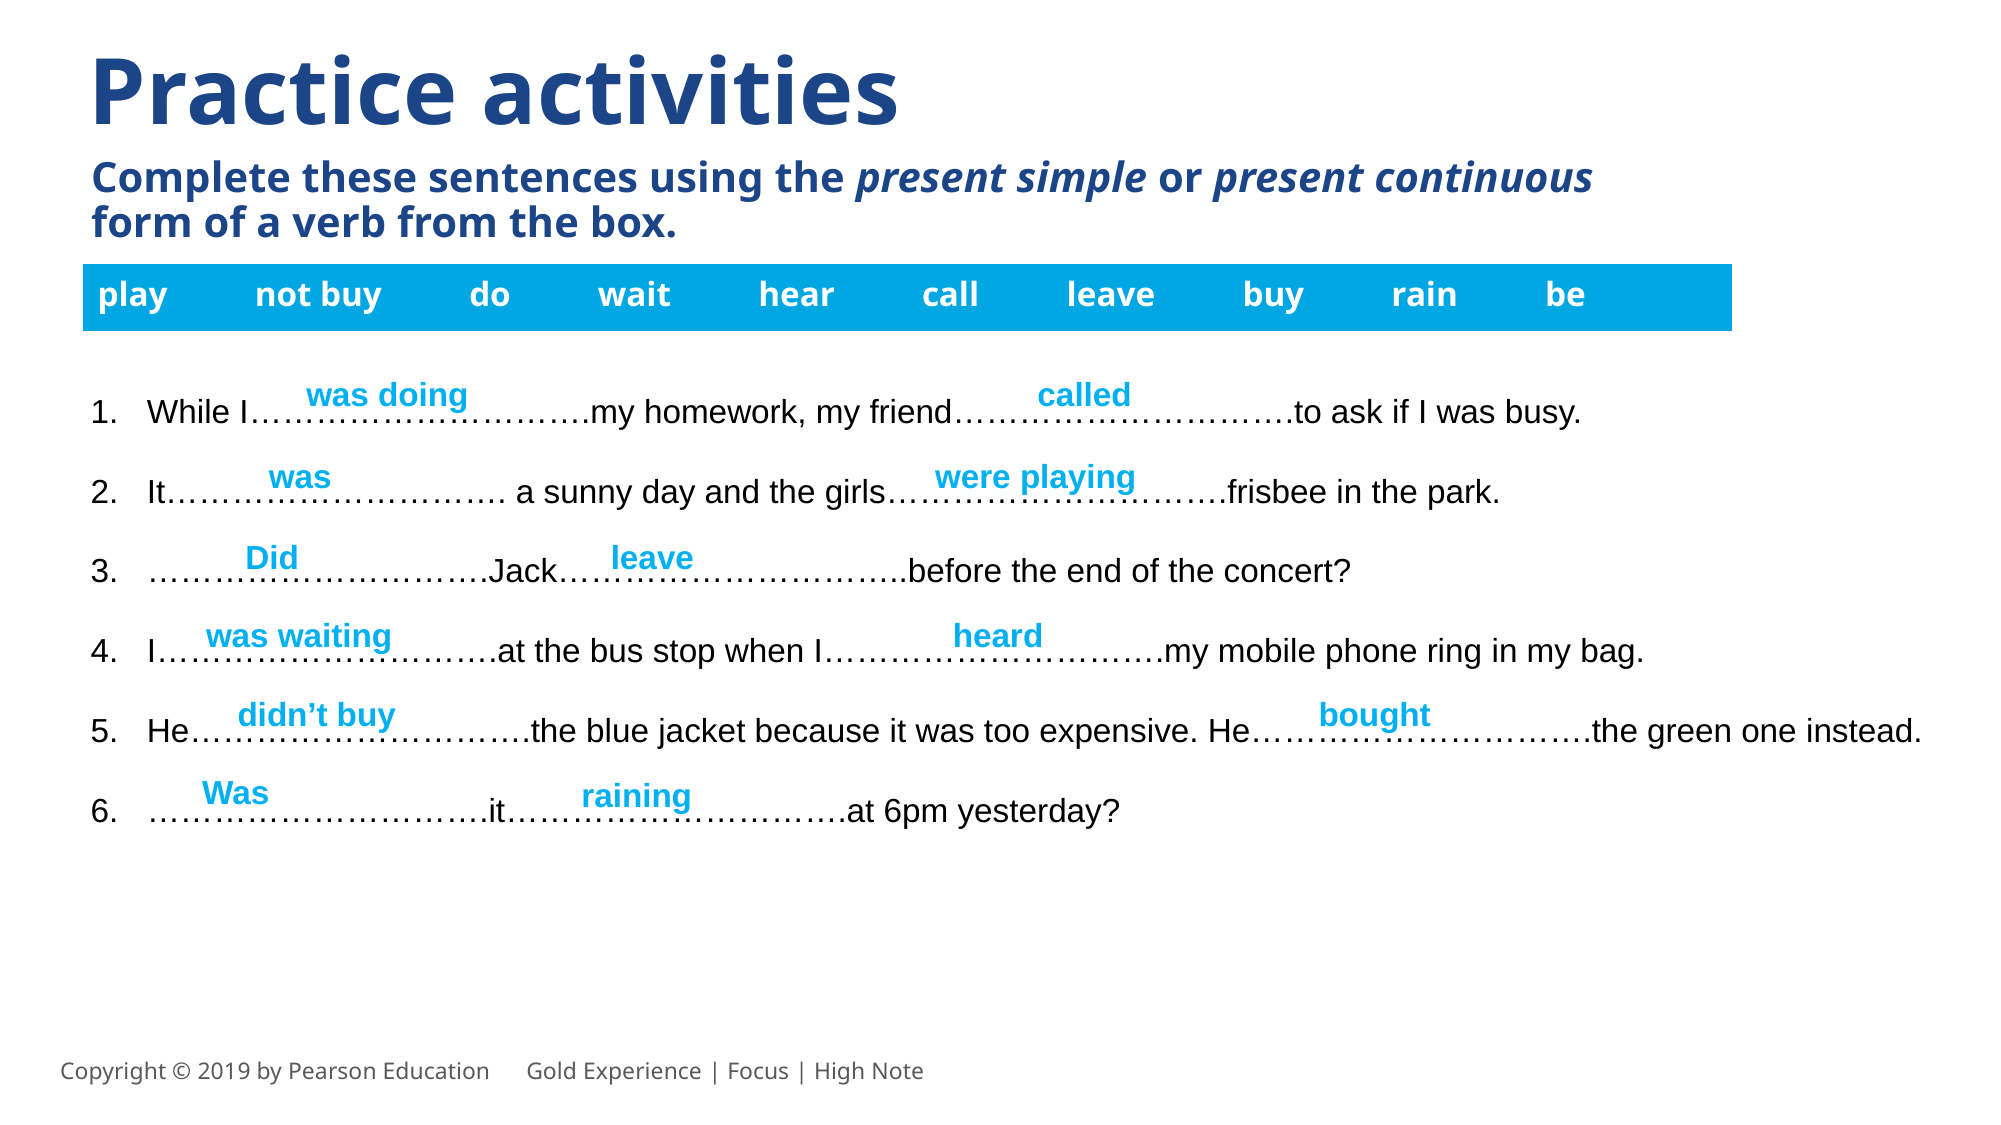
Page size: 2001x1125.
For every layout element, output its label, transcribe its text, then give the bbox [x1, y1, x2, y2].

text_box didn’t buy [222, 685, 484, 741]
text_box raining [566, 766, 828, 821]
text_box was waiting [191, 607, 452, 662]
text_box bought [1303, 685, 1565, 741]
text_box Did [230, 528, 492, 584]
text_box heard [938, 607, 1199, 662]
text_box Complete these sentences using the present simple or present continuous form of a verb from the box. [76, 148, 1691, 217]
text_box leave [596, 528, 857, 584]
text_box called [1022, 365, 1284, 421]
footer Copyright © 2019 by Pearson Education Gold Experience | Focus | High Note [45, 1040, 1084, 1101]
text_box Was [187, 764, 448, 820]
text_box While I………………………….my homework, my friend………………………….to ask if I was busy. It…………………………. a sunny day and the girls………………………….frisbee in the park. ………………………….Jack…………………………..before the end of the concert? I………………………….at the bus stop when I………………………….my mobile phone ring in my bag. He………………………….the blue jacket because it was too expensive. He………………………….the green one instead. ………………………….it………………………….at 6pm yesterday? [75, 342, 1951, 837]
text_box Practice activities [73, 37, 1181, 169]
text_box were playing [920, 447, 1181, 503]
table_header play not buy do wait hear call leave buy rain be [83, 264, 1732, 331]
text_box was doing [291, 365, 552, 421]
text_box was [254, 447, 515, 503]
